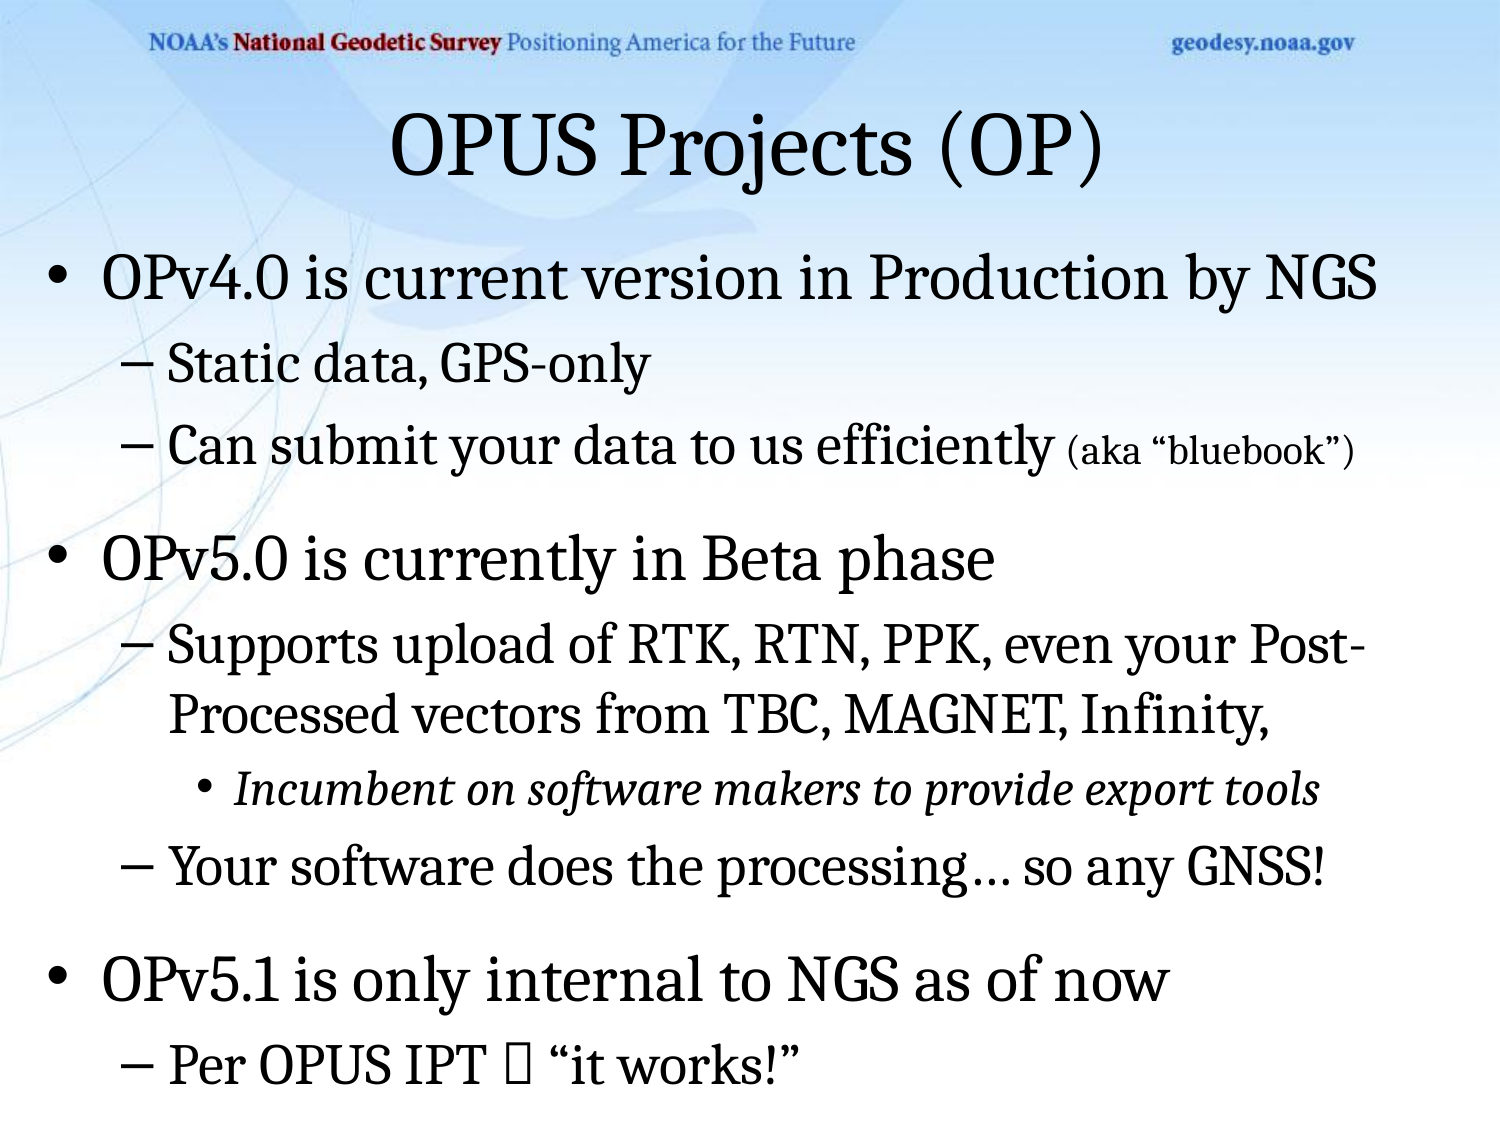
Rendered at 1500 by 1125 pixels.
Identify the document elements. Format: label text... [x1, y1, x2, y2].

list OPv4.0 is current version in Production by NGS Static data, GPS-only Can submit your data to us efficiently (aka “bluebook”) OPv5.0 is currently in Beta phase Supports upload of RTK, RTN, PPK, even your Post-Processed vectors from TBC, MAGNET, Infinity, Incumbent on software makers to provide export tools Your software does the processing… so any GNSS! OPv5.1 is only internal to NGS as of now Per OPUS IPT  “it works!” [31, 225, 1469, 1043]
title OPUS Projects (OP) [75, 45, 1425, 225]
picture [0, 0, 1500, 1125]
